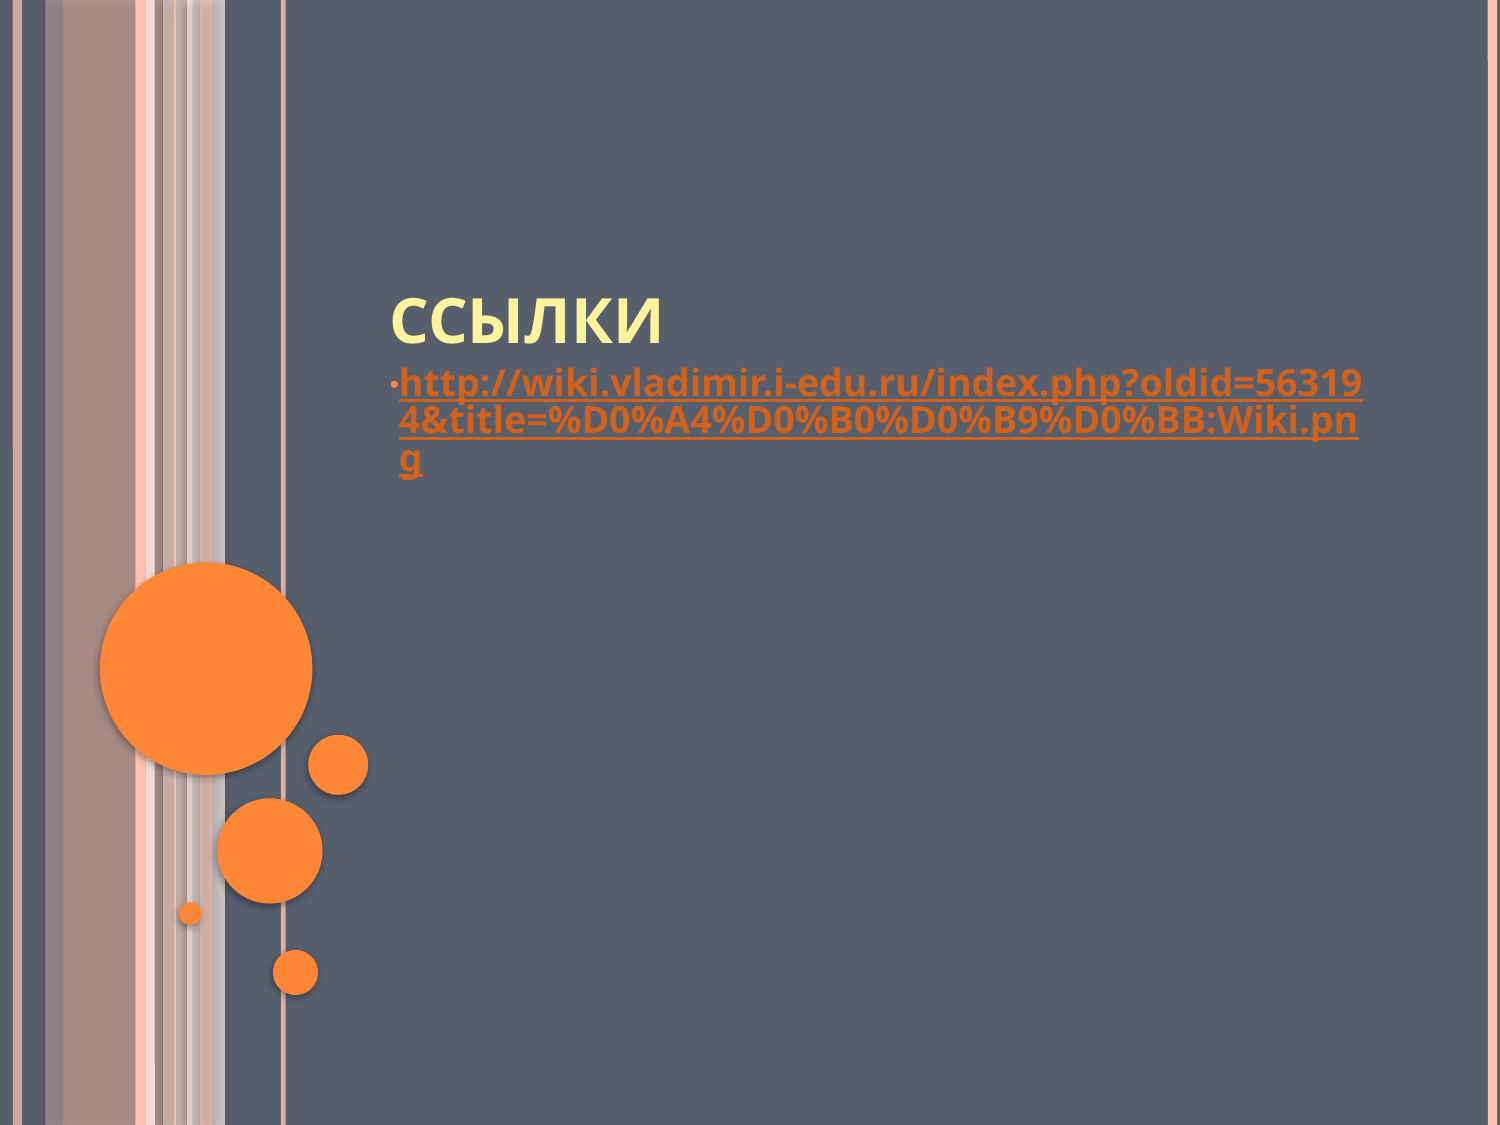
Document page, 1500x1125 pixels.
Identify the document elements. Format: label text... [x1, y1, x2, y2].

list http://wiki.vladimir.i-edu.ru/index.php?oldid=563194&title=%D0%A4%D0%B0%D0%B9%D0%BB:Wiki.png [375, 351, 1388, 1047]
title Ссылки [375, 199, 1388, 351]
